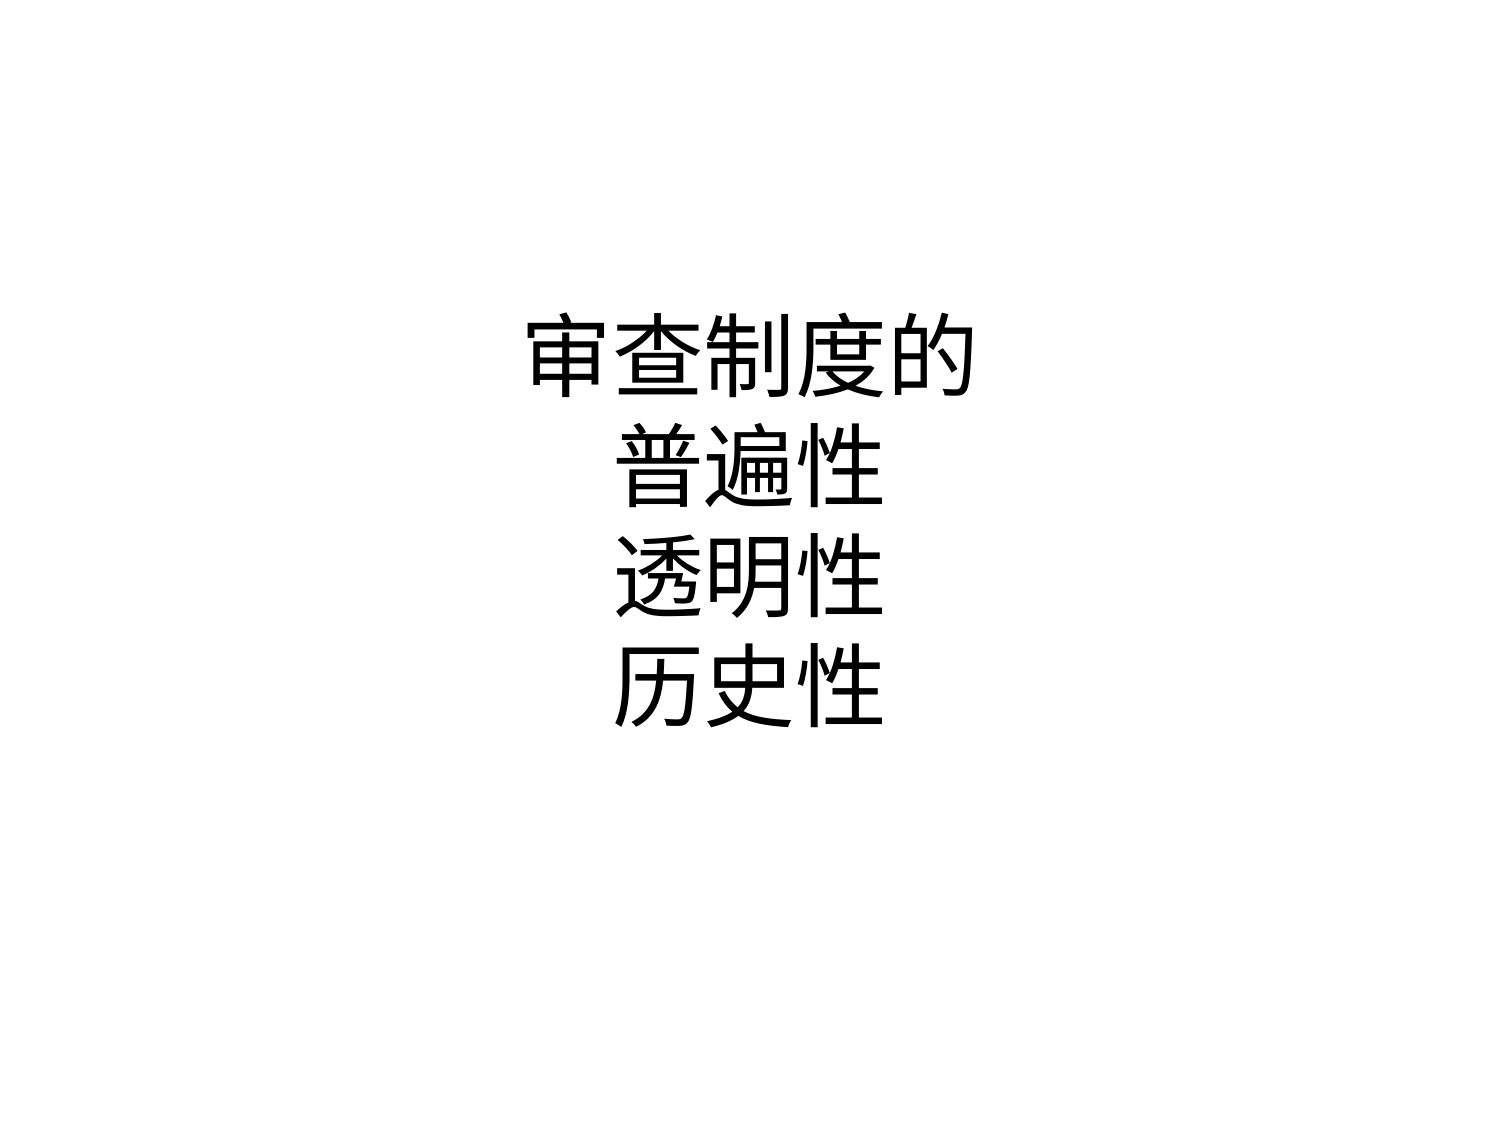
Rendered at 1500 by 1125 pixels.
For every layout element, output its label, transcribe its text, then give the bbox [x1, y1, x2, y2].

title 审查制度的 普遍性 透明性 历史性 [74, 44, 1426, 994]
